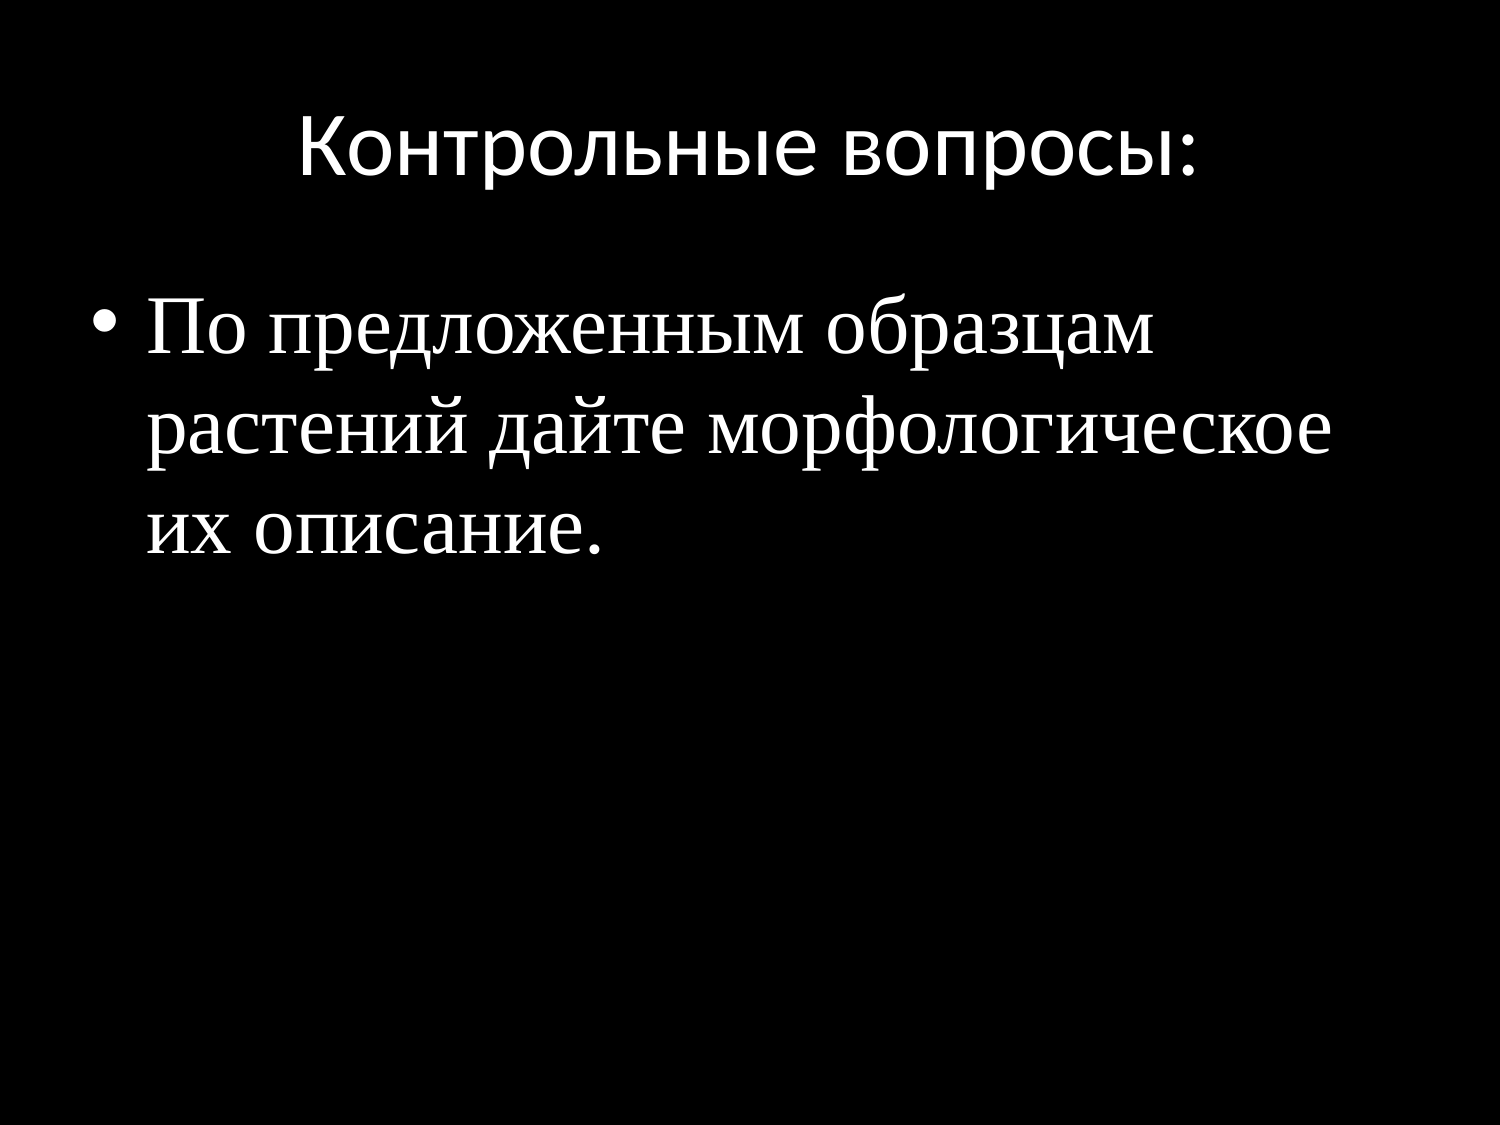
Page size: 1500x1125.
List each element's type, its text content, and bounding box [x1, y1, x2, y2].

title Контрольные вопросы: [75, 45, 1425, 233]
list По предложенным образцам растений дайте морфологическое их описание. [75, 262, 1425, 1005]
